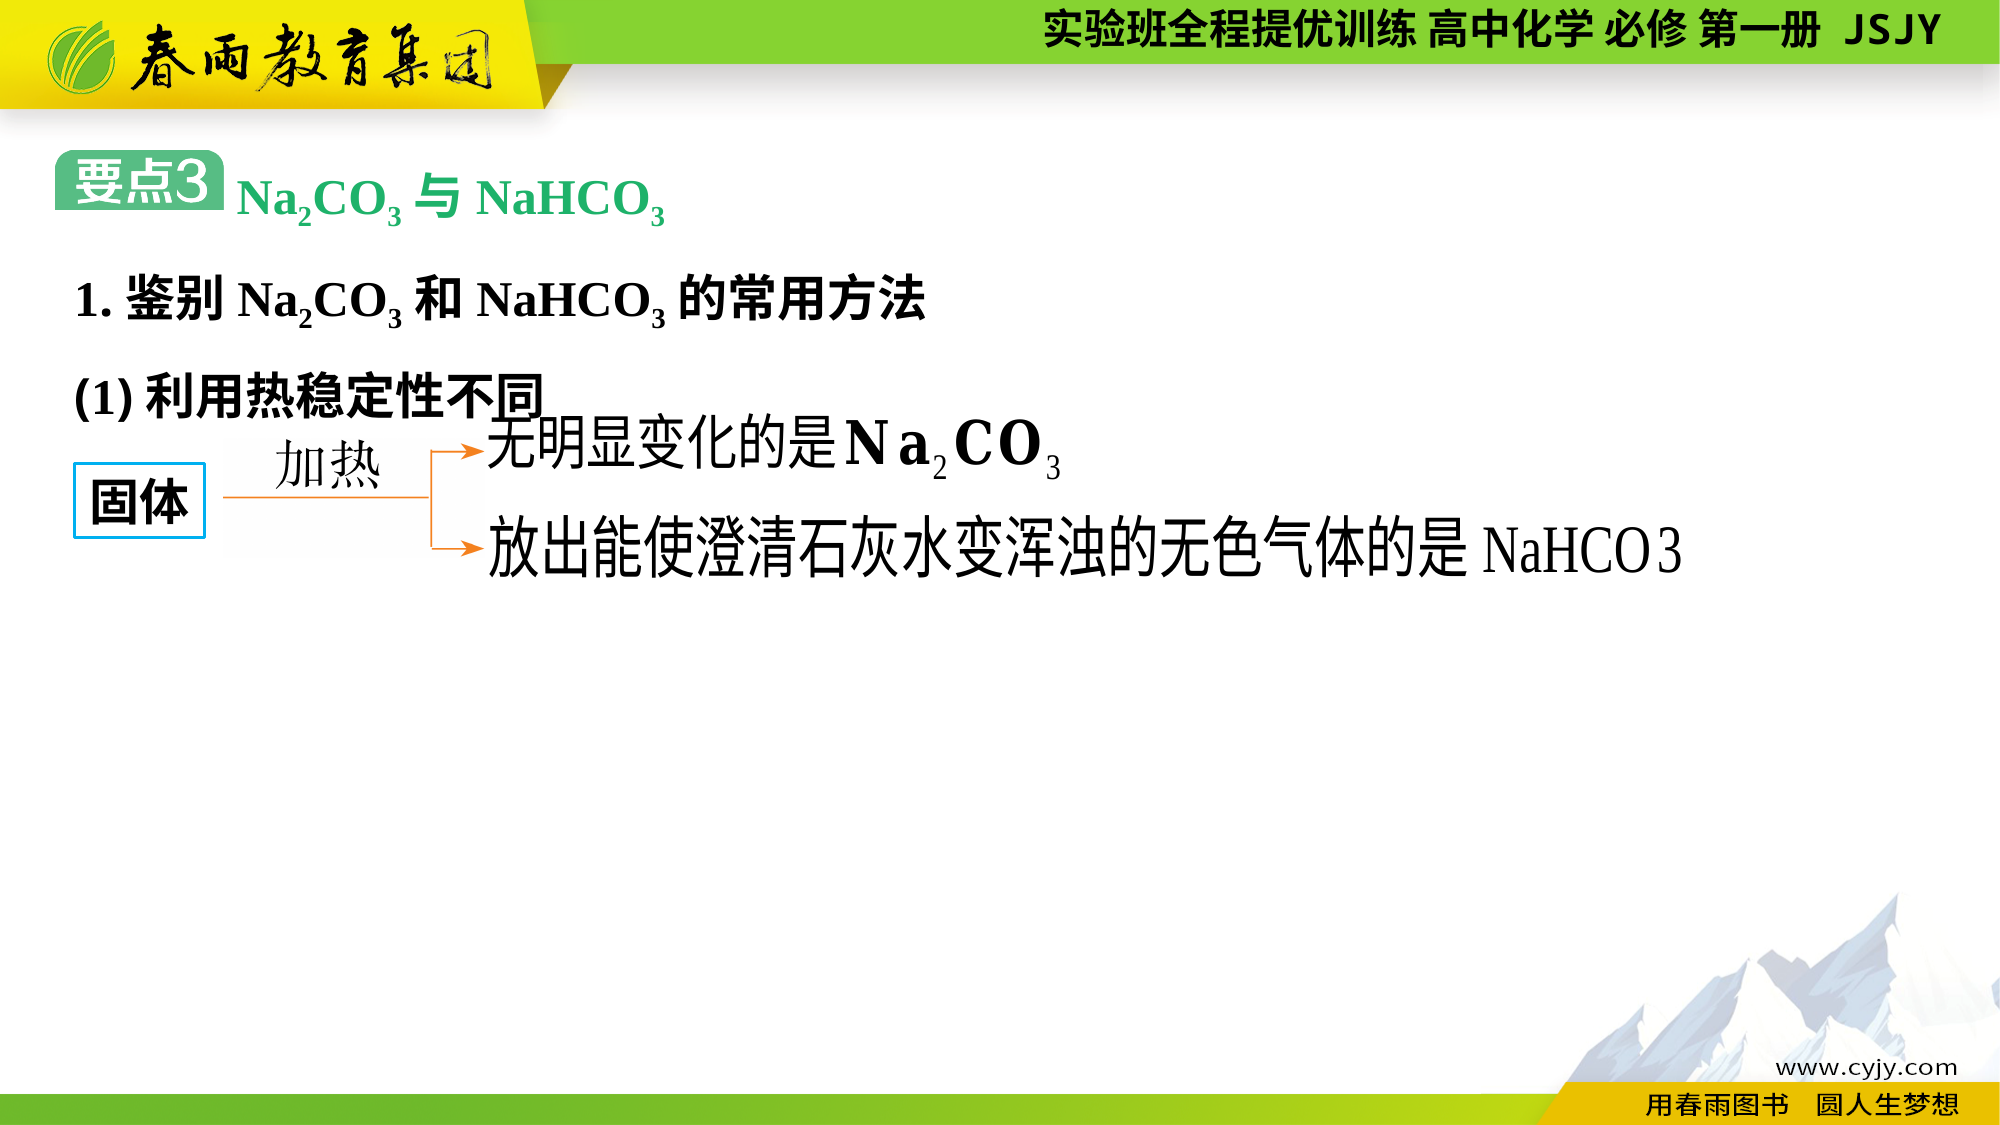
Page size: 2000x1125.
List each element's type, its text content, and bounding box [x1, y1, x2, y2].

list Na2CO3与NaHCO3 1.鉴别Na2CO3和NaHCO3的常用方法 (1)利用热稳定性不同 [59, 122, 1944, 411]
text_box 固体 [74, 463, 205, 538]
picture [0, 0, 2000, 1125]
